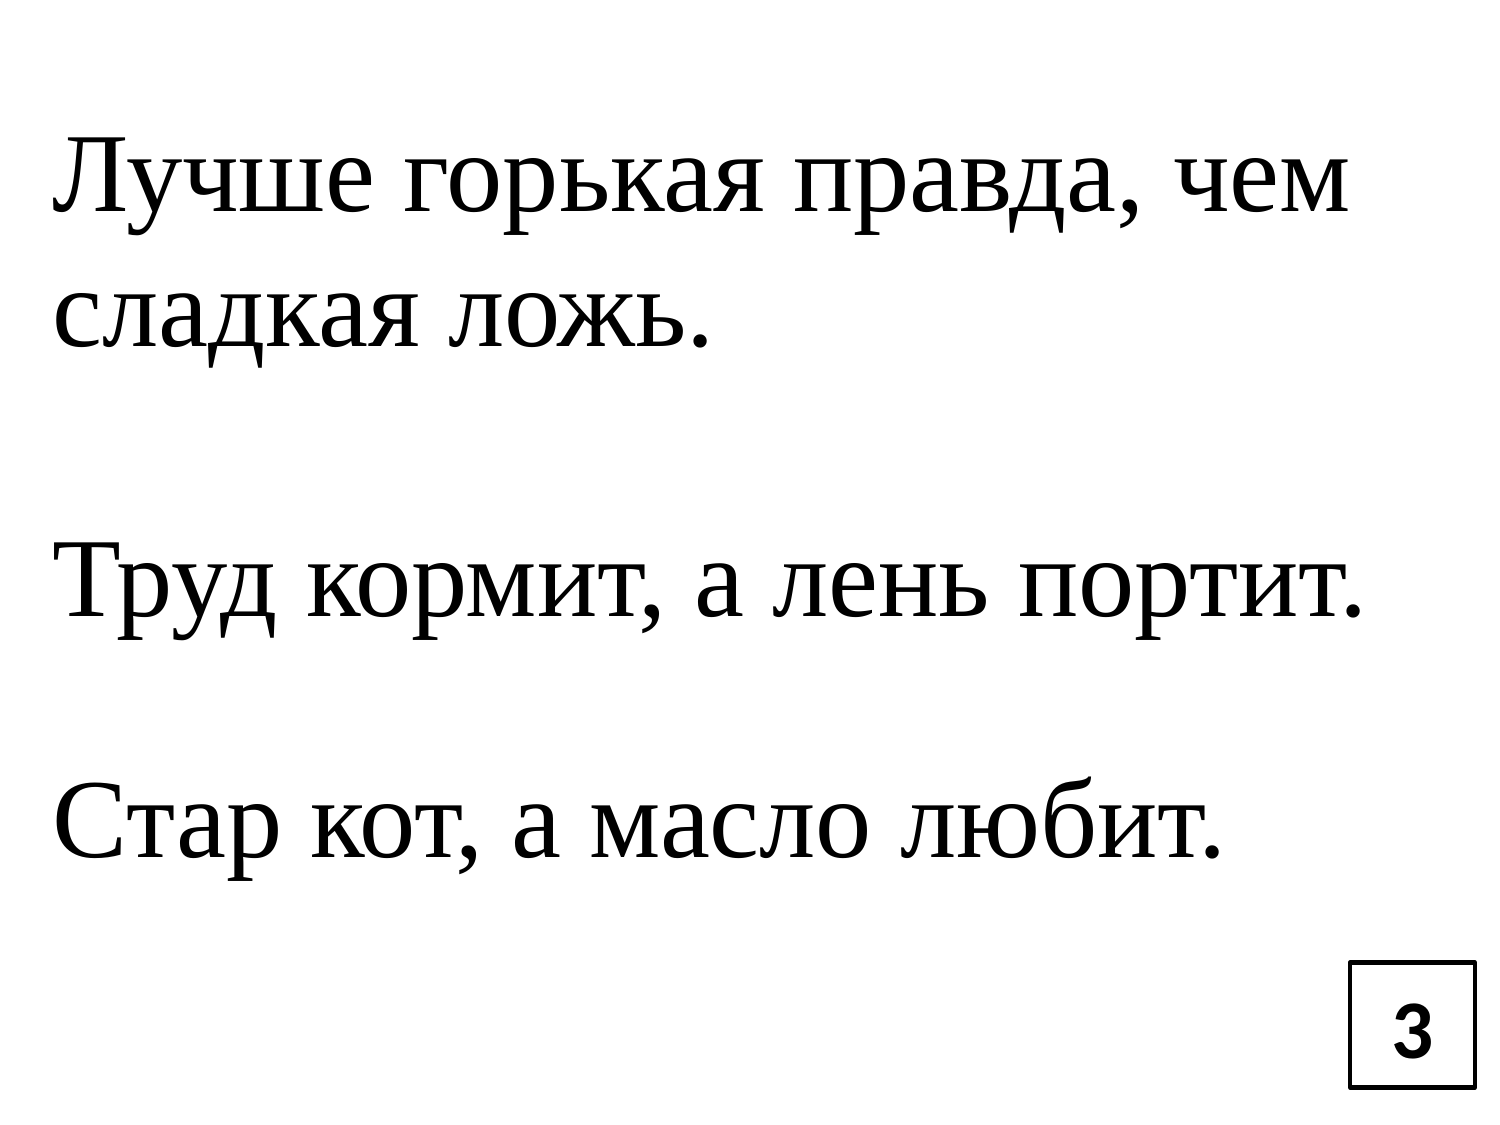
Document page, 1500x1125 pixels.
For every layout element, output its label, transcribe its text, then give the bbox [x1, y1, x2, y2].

subtitle Стар кот, а масло любит. [37, 737, 1463, 1075]
text_box 3 [1348, 960, 1477, 1090]
title Лучше горькая правда, чем сладкая ложь. Труд кормит, а лень портит. [37, 37, 1463, 700]
